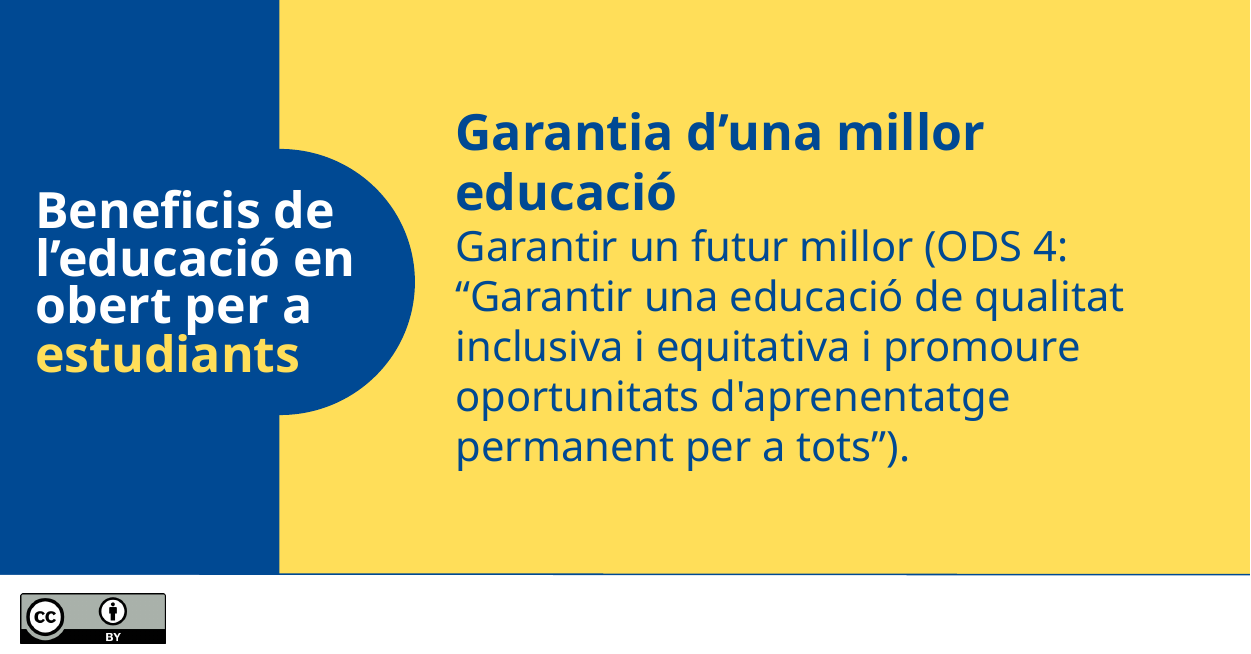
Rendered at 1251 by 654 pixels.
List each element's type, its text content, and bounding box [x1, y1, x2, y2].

text_box [0, 0, 280, 573]
text_box Beneficis de l’educació en obert per a estudiants [20, 174, 403, 397]
text_box [212, 397, 348, 416]
text_box [201, 148, 359, 174]
picture [20, 592, 166, 645]
text_box [403, 227, 415, 337]
text_box Garantia d’una millor educació Garantir un futur millor (ODS 4: “Garantir una educació de qualitat inclusiva i equitativa i promoure oportunitats d'aprenentatge permanent per a tots”). [440, 84, 1188, 486]
text_box [0, 582, 1250, 654]
